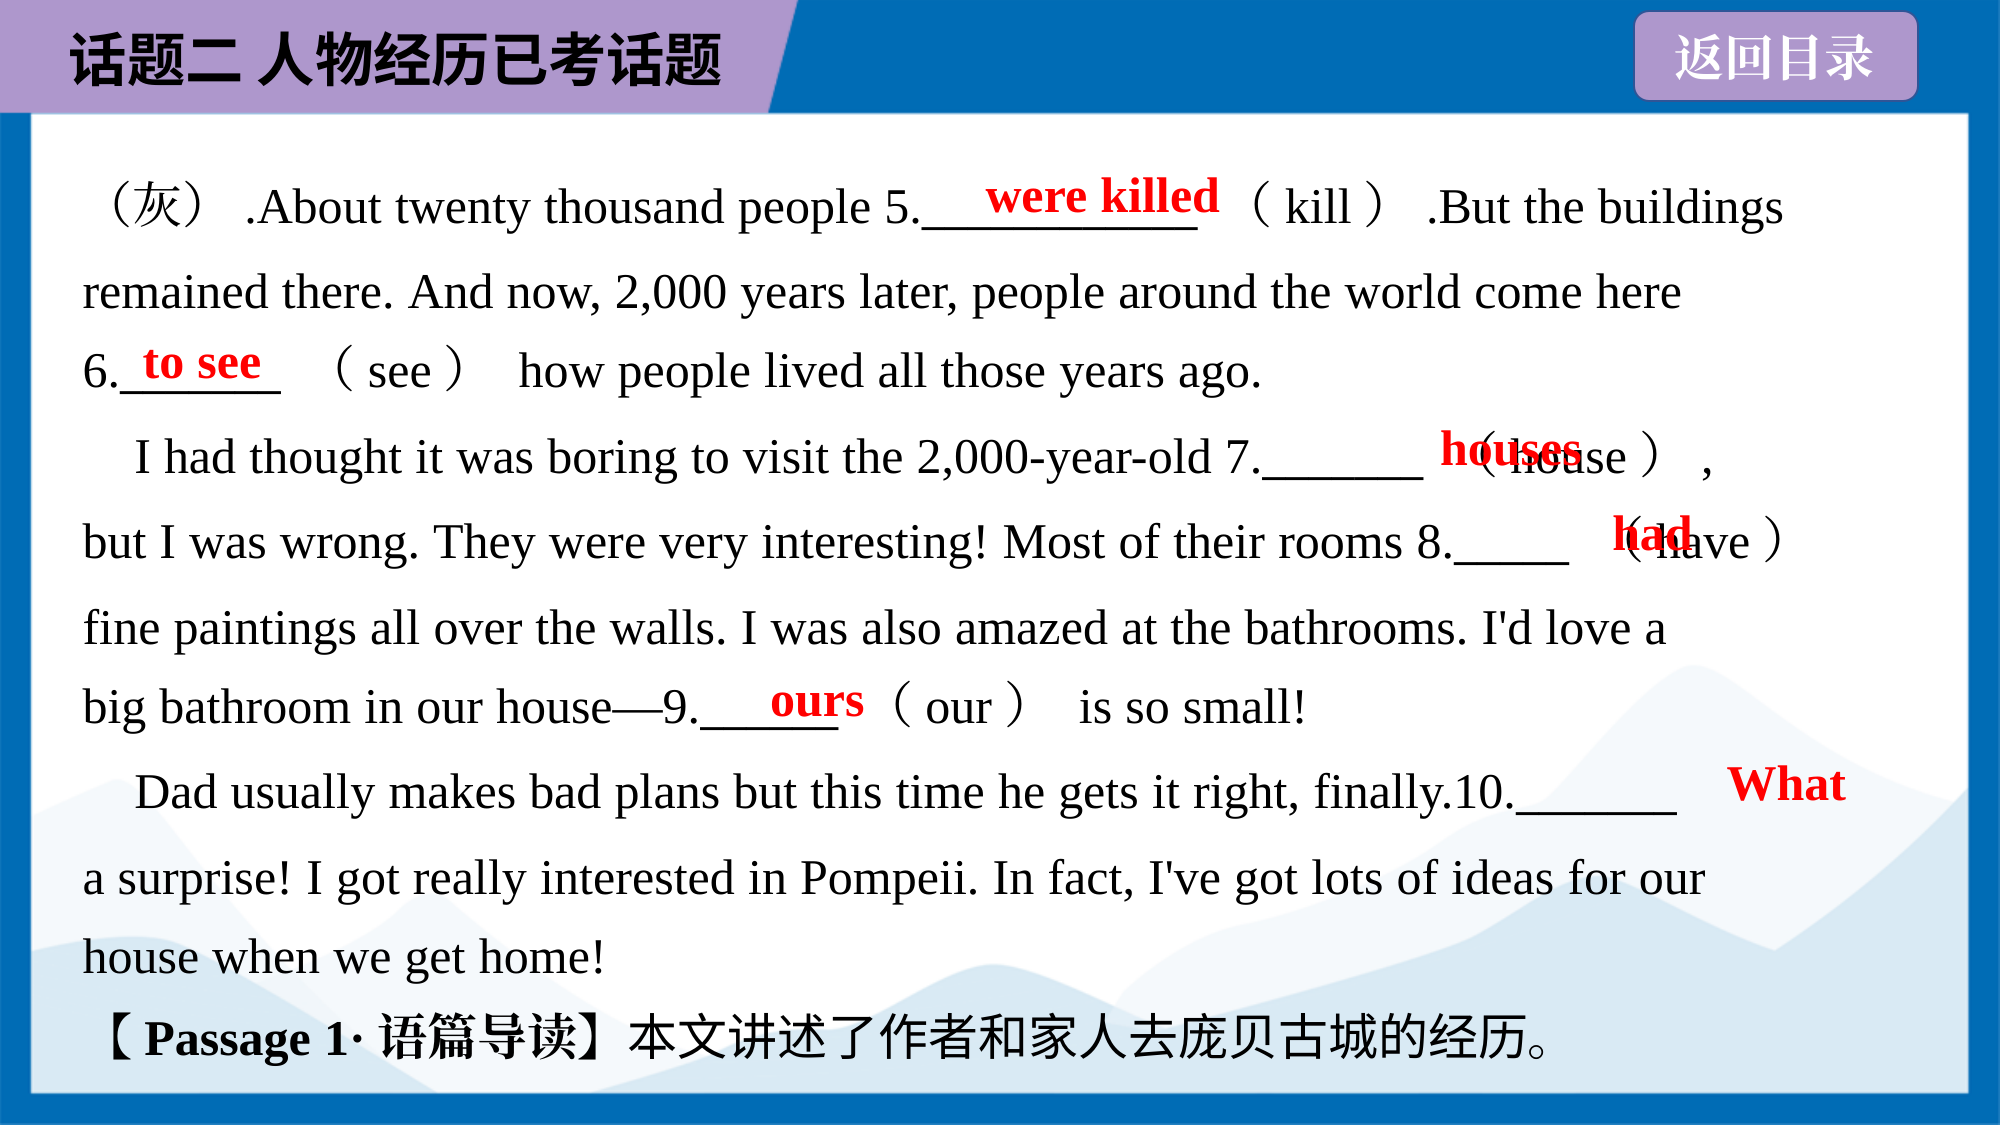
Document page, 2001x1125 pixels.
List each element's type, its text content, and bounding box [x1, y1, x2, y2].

text_box 【Passage 1·语篇导读】本文讲述了作者和家人去庞贝古城的经历。 [82, 986, 1917, 1058]
text_box were killed [961, 143, 1245, 215]
text_box houses [1421, 393, 1600, 468]
text_box had [1594, 479, 1711, 554]
picture [0, 0, 2000, 1125]
text_box Dad usually makes bad plans but this time he gets it right, finally.10._______ a surprise! I got really interested in Pompeii. In fact, I've got lots of ideas for our house when we get home! [82, 733, 1917, 977]
text_box ours [752, 644, 883, 719]
text_box to see [118, 308, 286, 381]
text_box I had thought it was boring to visit the 2,000-year-old 7._______ （house）, but I was wrong. They were very interesting! Most of their rooms 8._____ （have） fine paintings all over the walls. I was also amazed at the bathrooms. I'd love a big bathroom in our house—9.______ （our） is so small! [82, 398, 1917, 726]
text_box What [1708, 729, 1865, 804]
text_box （灰）.About twenty thousand people 5.____________ （kill）.But the buildings remained there. And now, 2,000 years later, people around the world come here 6._______ （see） how people lived all those years ago. [82, 147, 1917, 390]
